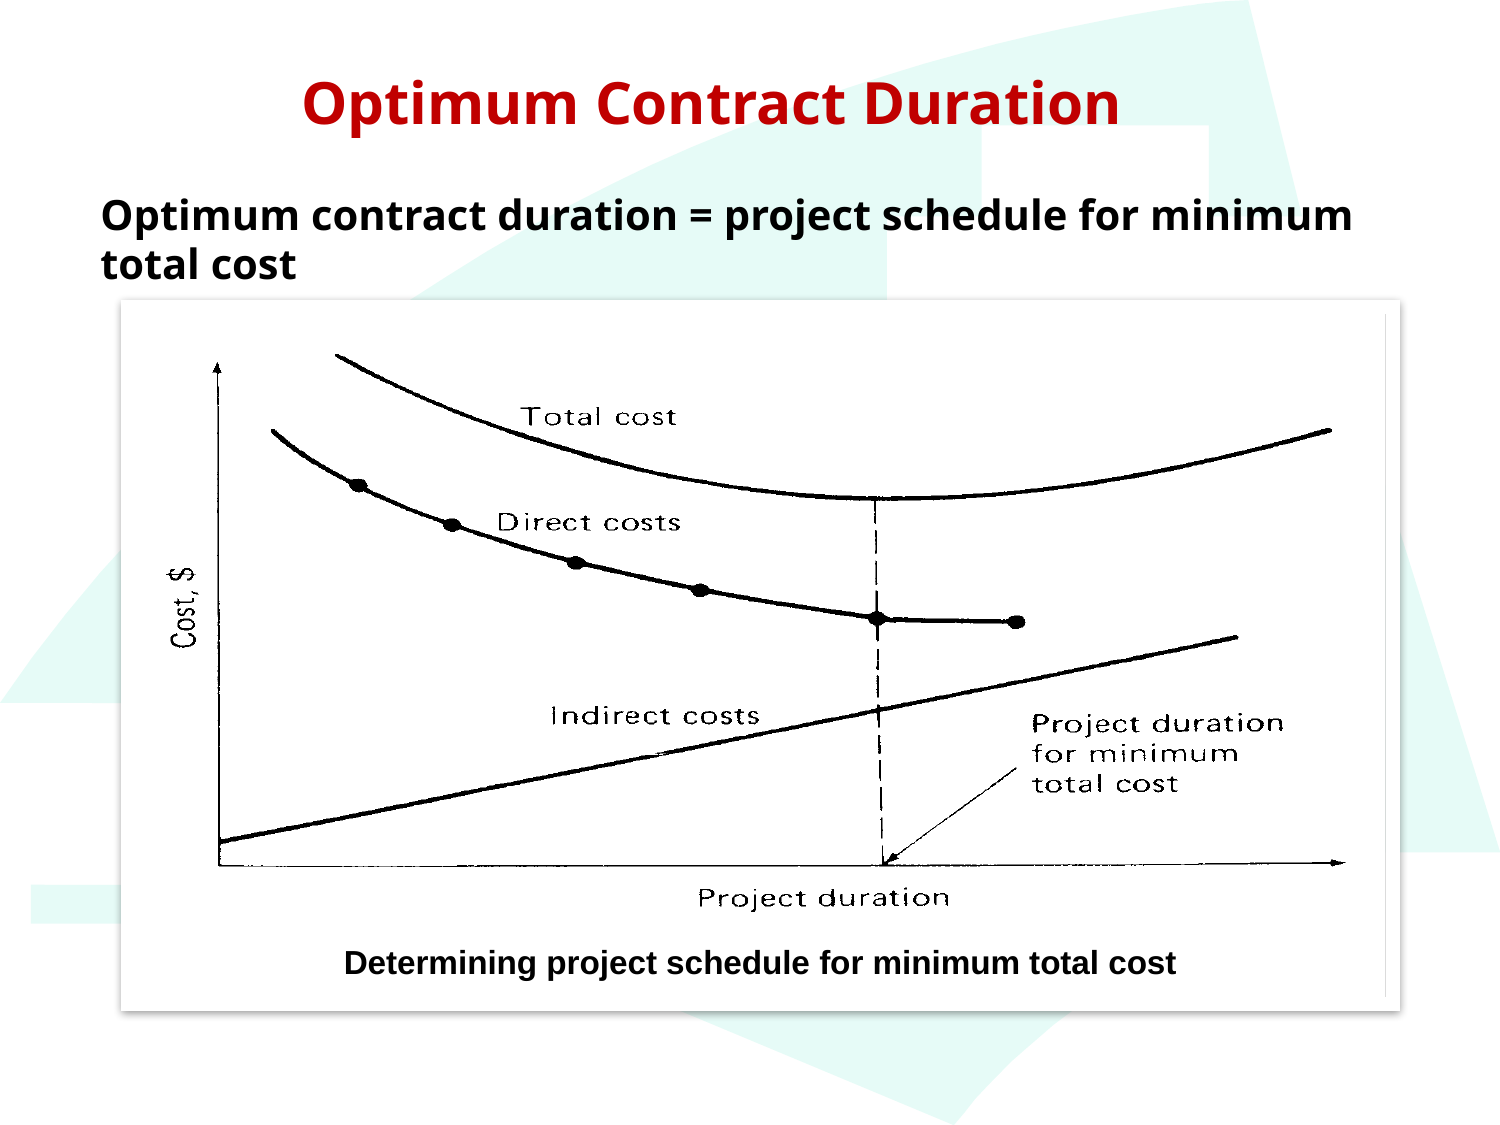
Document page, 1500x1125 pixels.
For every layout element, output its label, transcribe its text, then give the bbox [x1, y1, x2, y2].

text_box Optimum contract duration = project schedule for minimum total cost [100, 188, 1450, 289]
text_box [135, 314, 1386, 997]
text_box Optimum Contract Duration [301, 66, 1187, 151]
